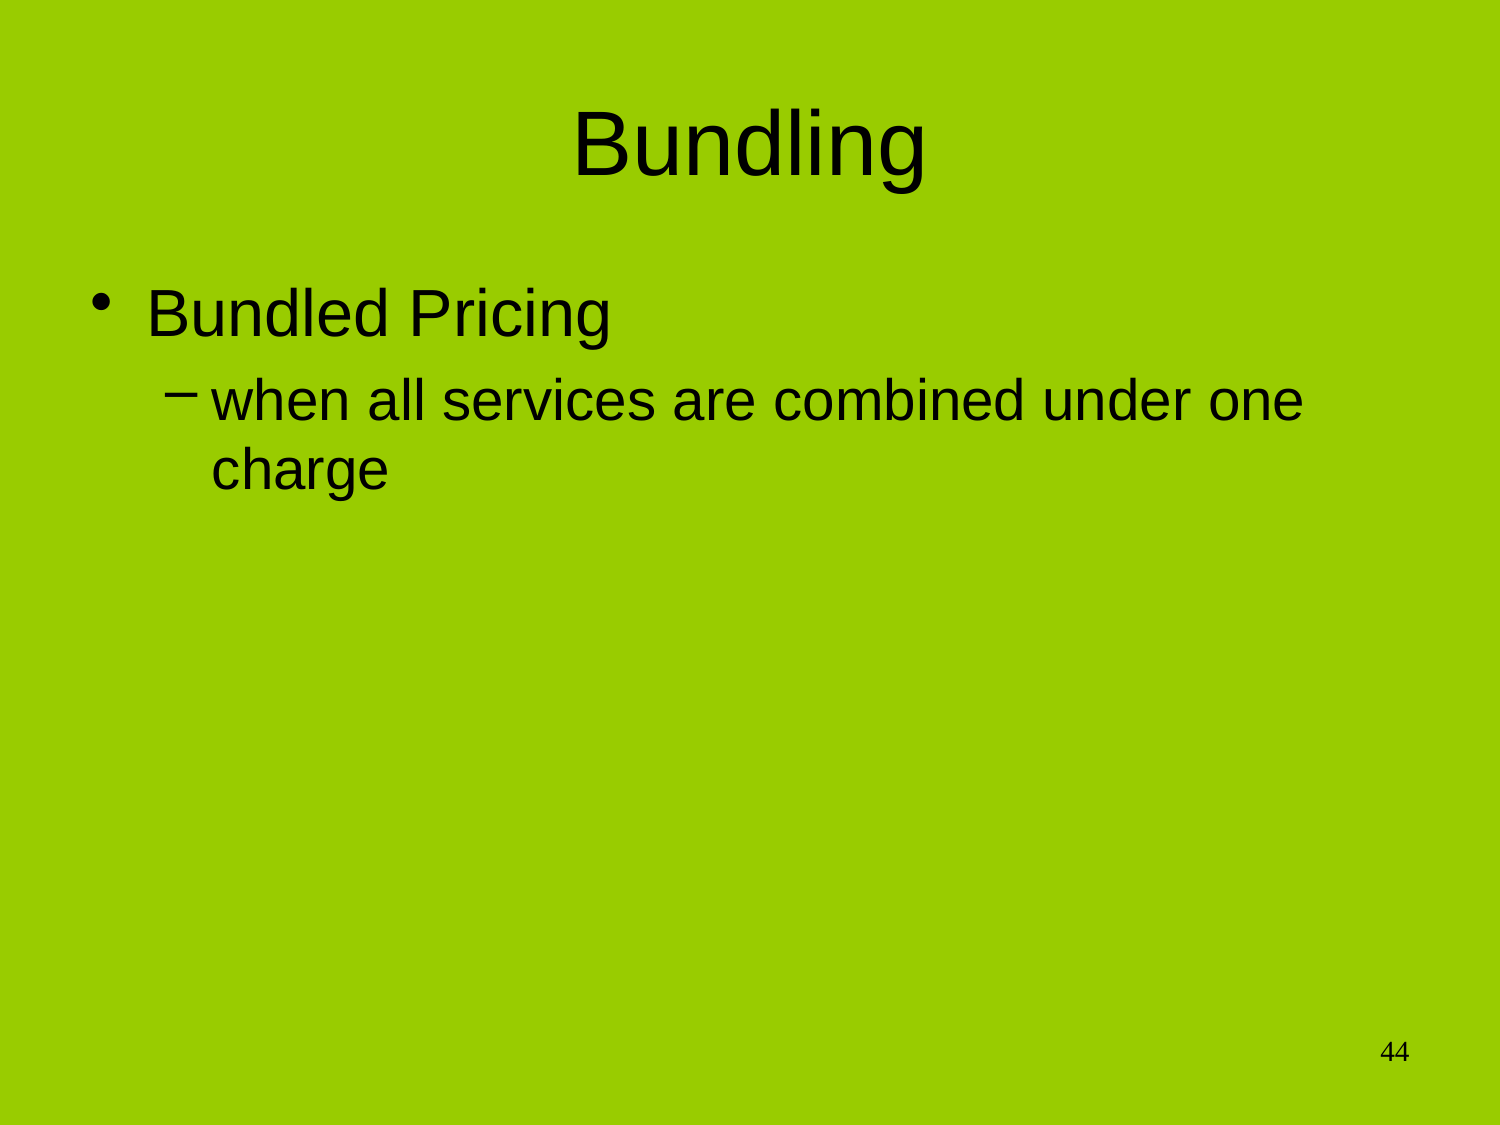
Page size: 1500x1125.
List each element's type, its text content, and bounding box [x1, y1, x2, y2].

slide_number 44 [1074, 1024, 1426, 1103]
list Bundled Pricing when all services are combined under one charge [74, 262, 1426, 1006]
title Bundling [74, 44, 1426, 233]
